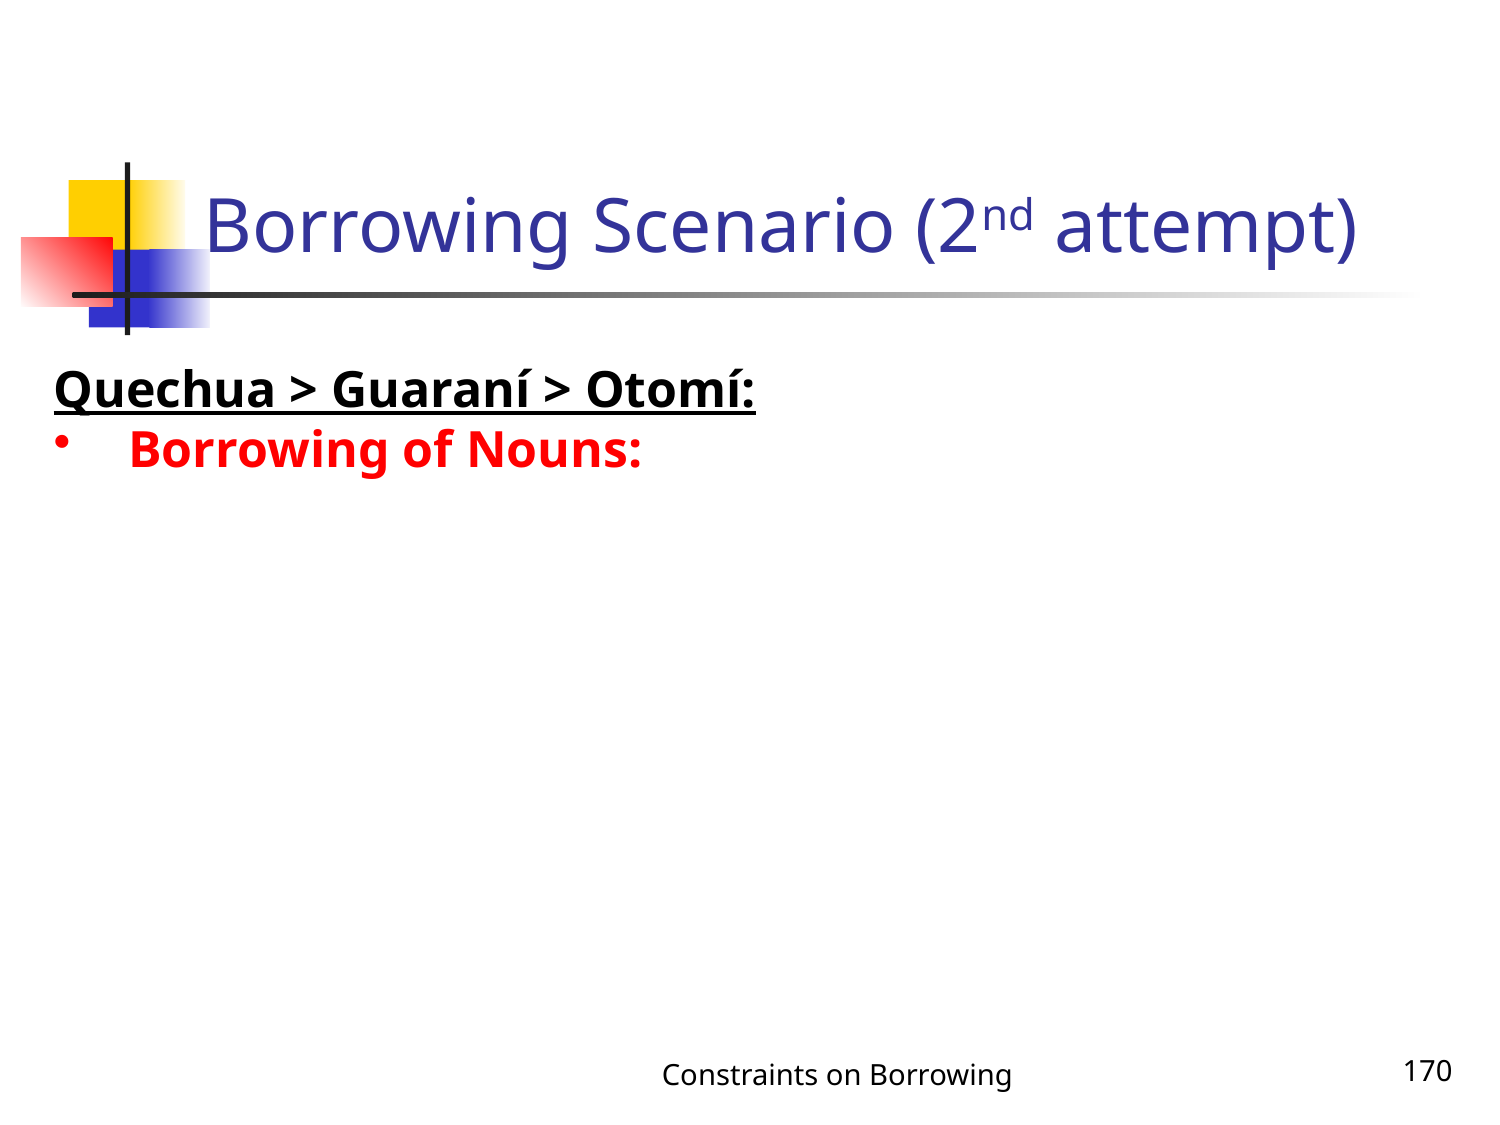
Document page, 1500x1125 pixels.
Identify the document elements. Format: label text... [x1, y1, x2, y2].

title Borrowing Scenario (2nd attempt) [188, 34, 1468, 276]
slide_number 170 [1154, 1023, 1468, 1100]
footer Constraints on Borrowing [599, 1023, 1076, 1100]
text_box Quechua > Guaraní > Otomí: Borrowing of Nouns: [38, 349, 922, 485]
